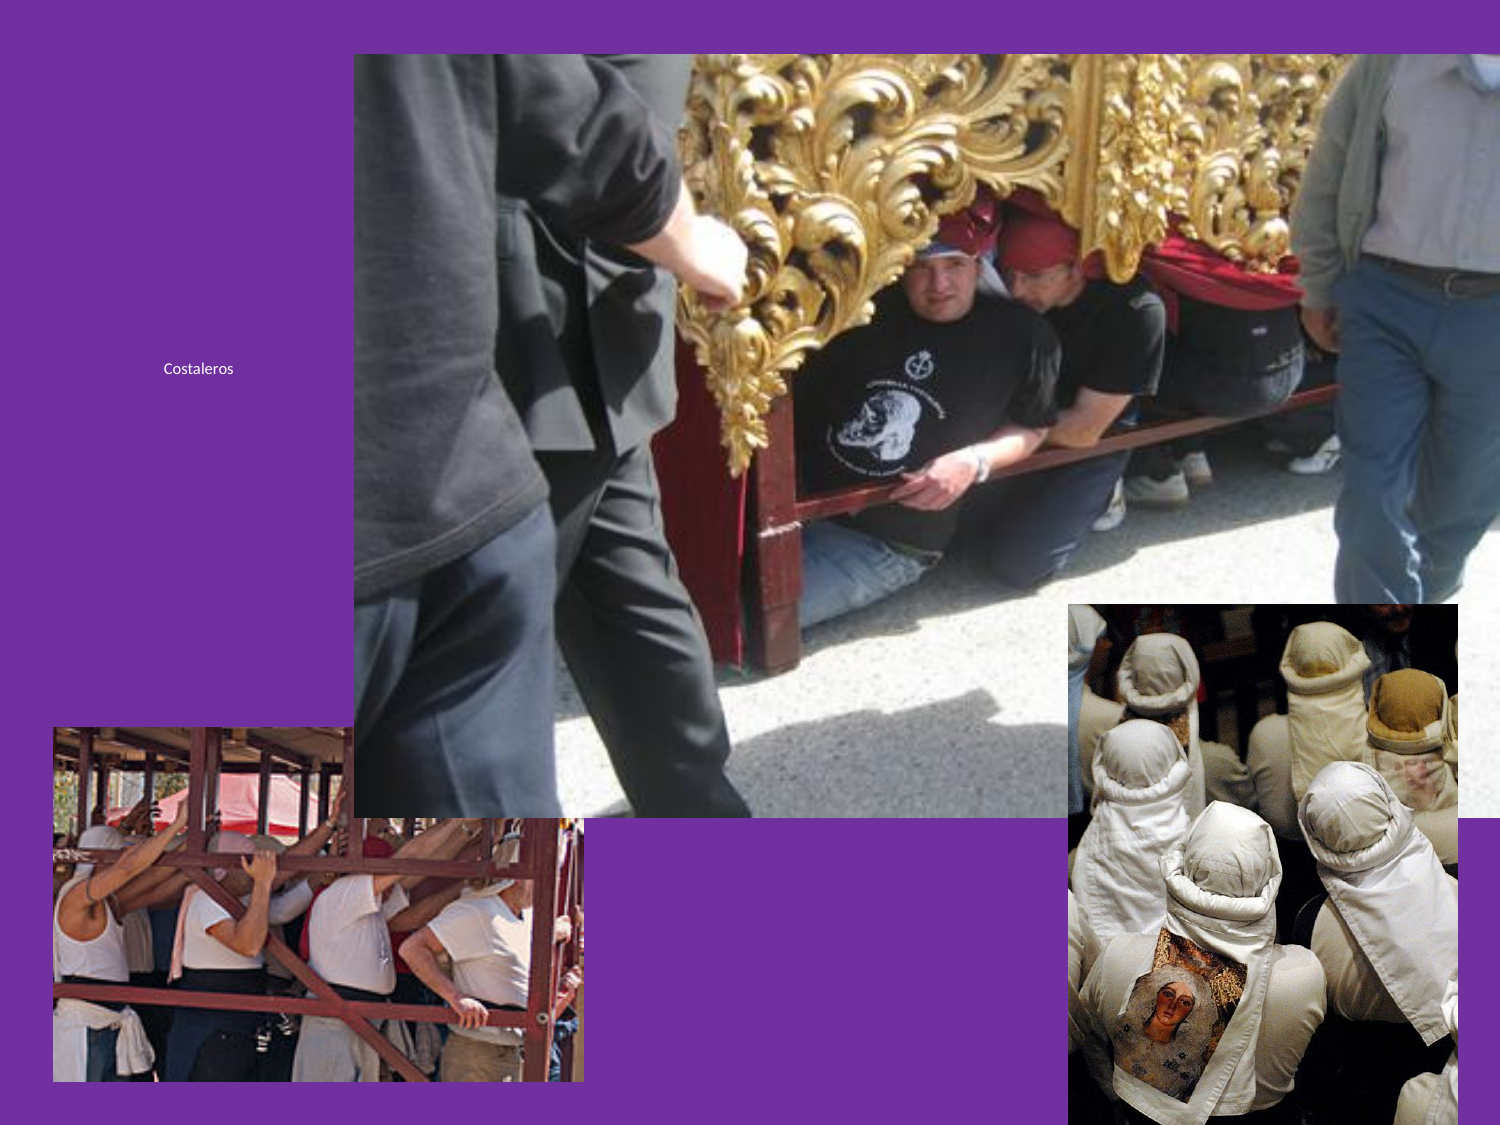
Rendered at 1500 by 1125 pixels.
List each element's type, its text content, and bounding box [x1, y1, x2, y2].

title Costaleros [0, 349, 348, 386]
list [52, 727, 584, 1083]
picture [353, 54, 1500, 1125]
